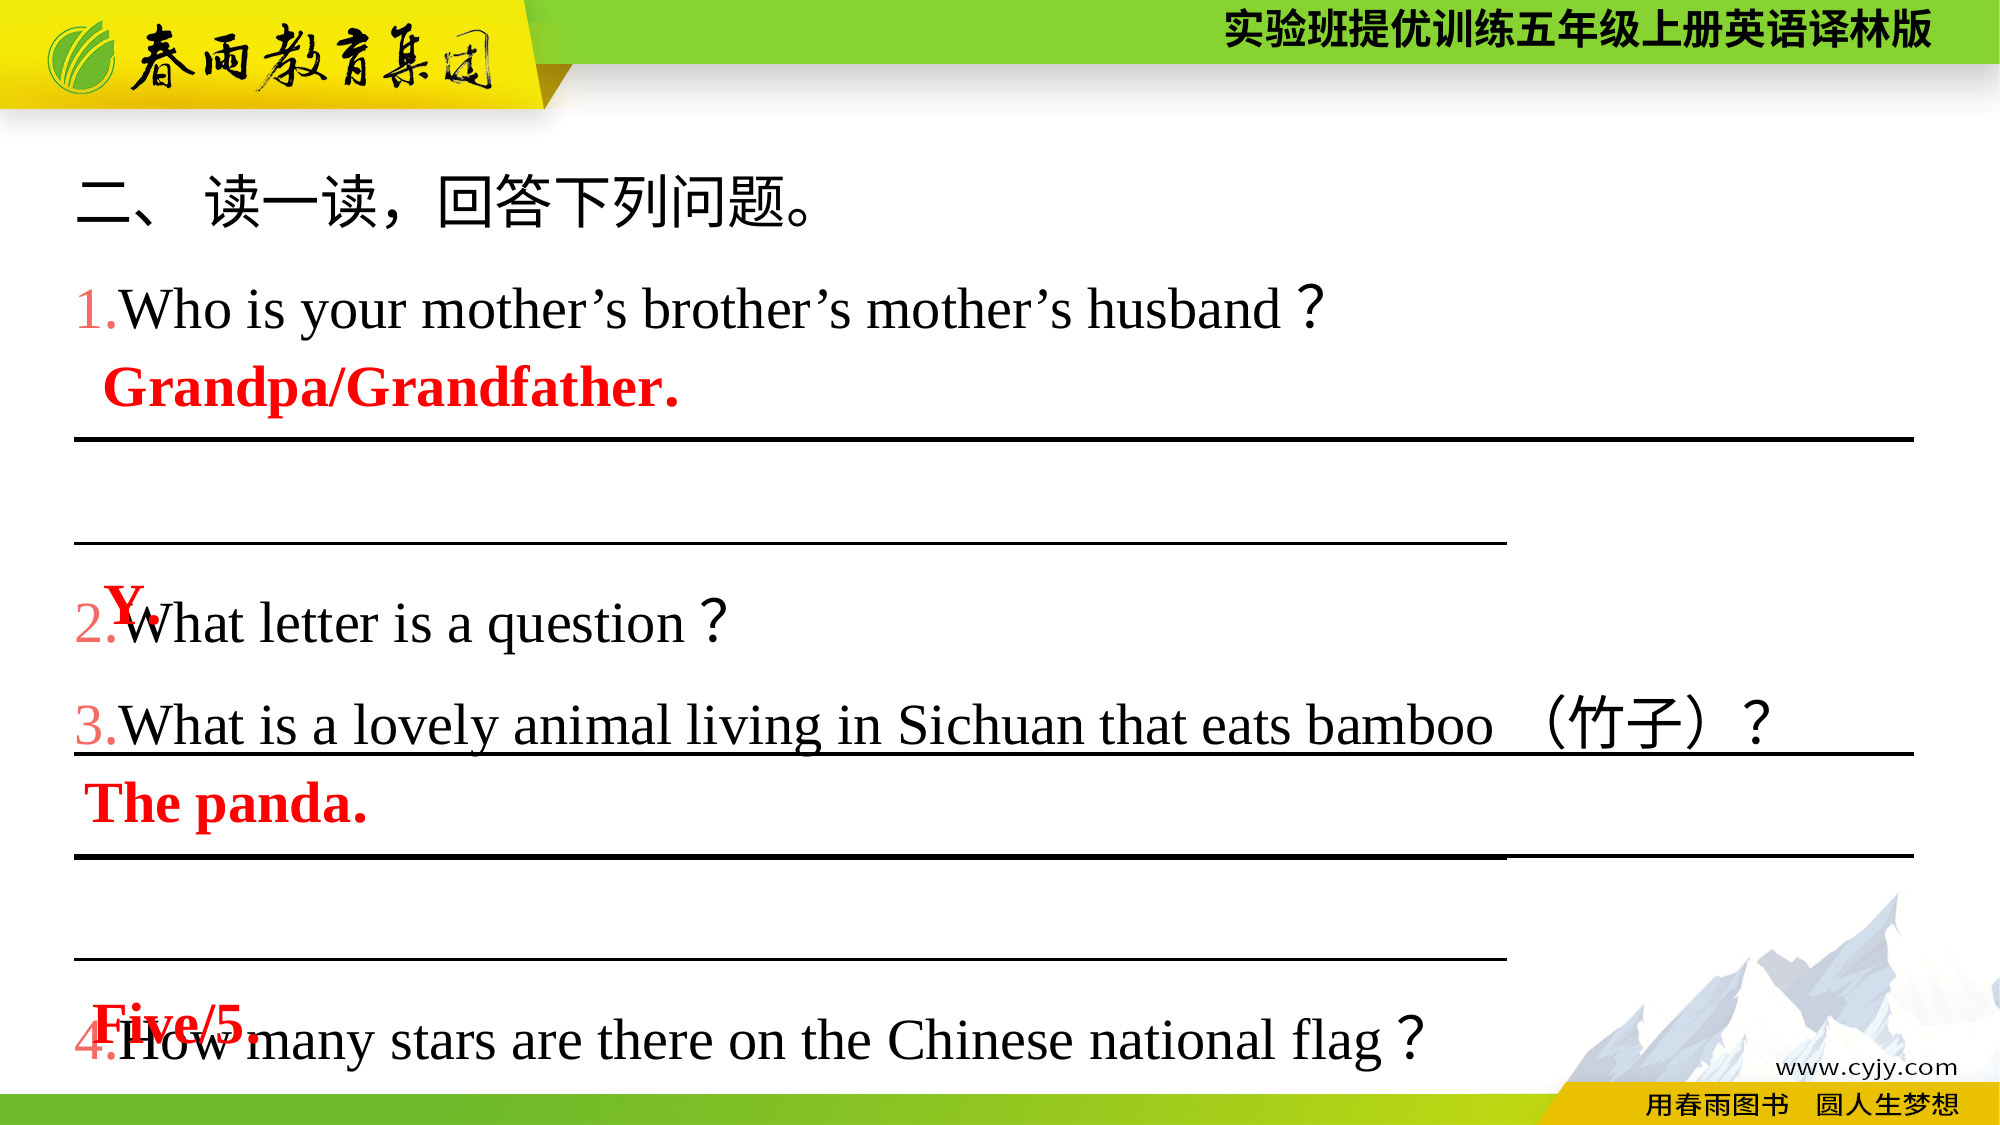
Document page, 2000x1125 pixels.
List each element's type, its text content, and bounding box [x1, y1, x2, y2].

list 二、 读一读，回答下列问题。 1.Who is your mother’s brother’s mother’s husband？ _________________________________________________ 2.What letter is a question？ _________________________________________________ [59, 122, 1944, 643]
text_box Y. [88, 559, 177, 643]
text_box Five/5. [78, 977, 277, 1063]
text_box Grandpa/Grandfather. [88, 340, 696, 426]
text_box The panda. [69, 756, 384, 841]
text_box 3.What is a lovely animal living in Sichuan that eats bamboo（竹子）？ _________________________________________________ 4.How many stars are there on the Chinese national flag？ _________________________________________________ [59, 643, 1944, 1125]
picture [0, 0, 2000, 1125]
